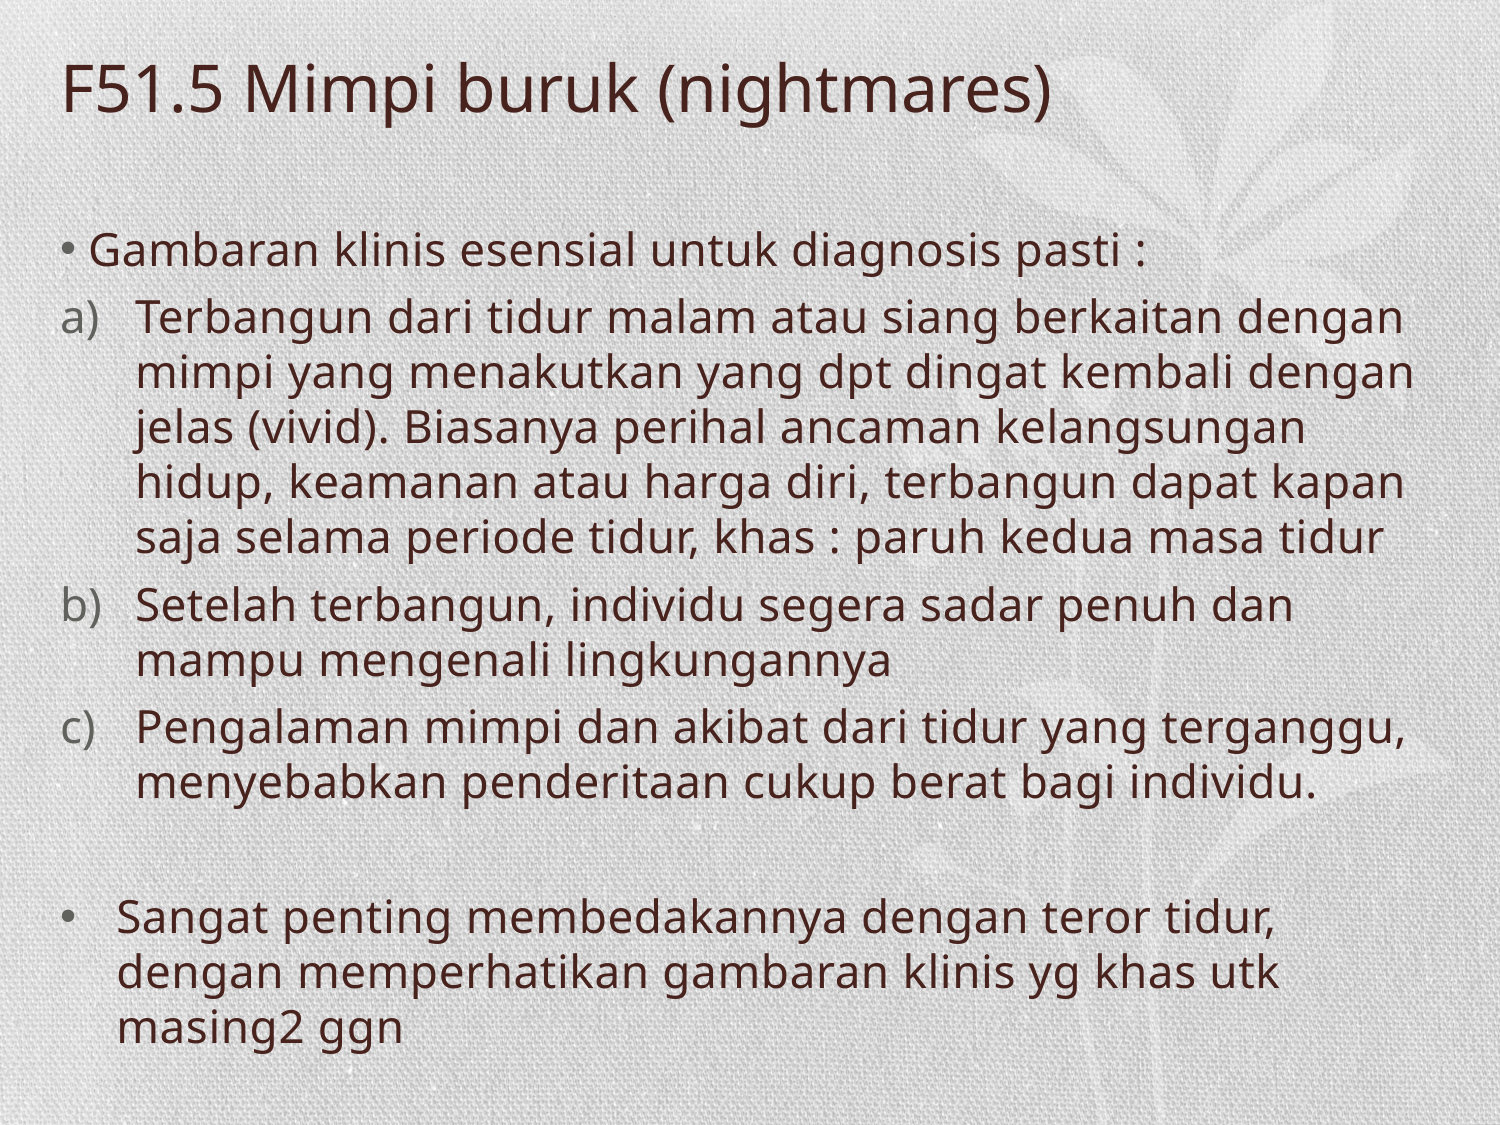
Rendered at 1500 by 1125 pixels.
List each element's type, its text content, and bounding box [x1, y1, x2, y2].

title F51.5 Mimpi buruk (nightmares) [45, 37, 1455, 213]
list Gambaran klinis esensial untuk diagnosis pasti : Terbangun dari tidur malam atau siang berkaitan dengan mimpi yang menakutkan yang dpt dingat kembali dengan jelas (vivid). Biasanya perihal ancaman kelangsungan hidup, keamanan atau harga diri, terbangun dapat kapan saja selama periode tidur, khas : paruh kedua masa tidur Setelah terbangun, individu segera sadar penuh dan mampu mengenali lingkungannya Pengalaman mimpi dan akibat dari tidur yang terganggu, menyebabkan penderitaan cukup berat bagi individu. Sangat penting membedakannya dengan teror tidur, dengan memperhatikan gambaran klinis yg khas utk masing2 ggn [45, 213, 1455, 1023]
